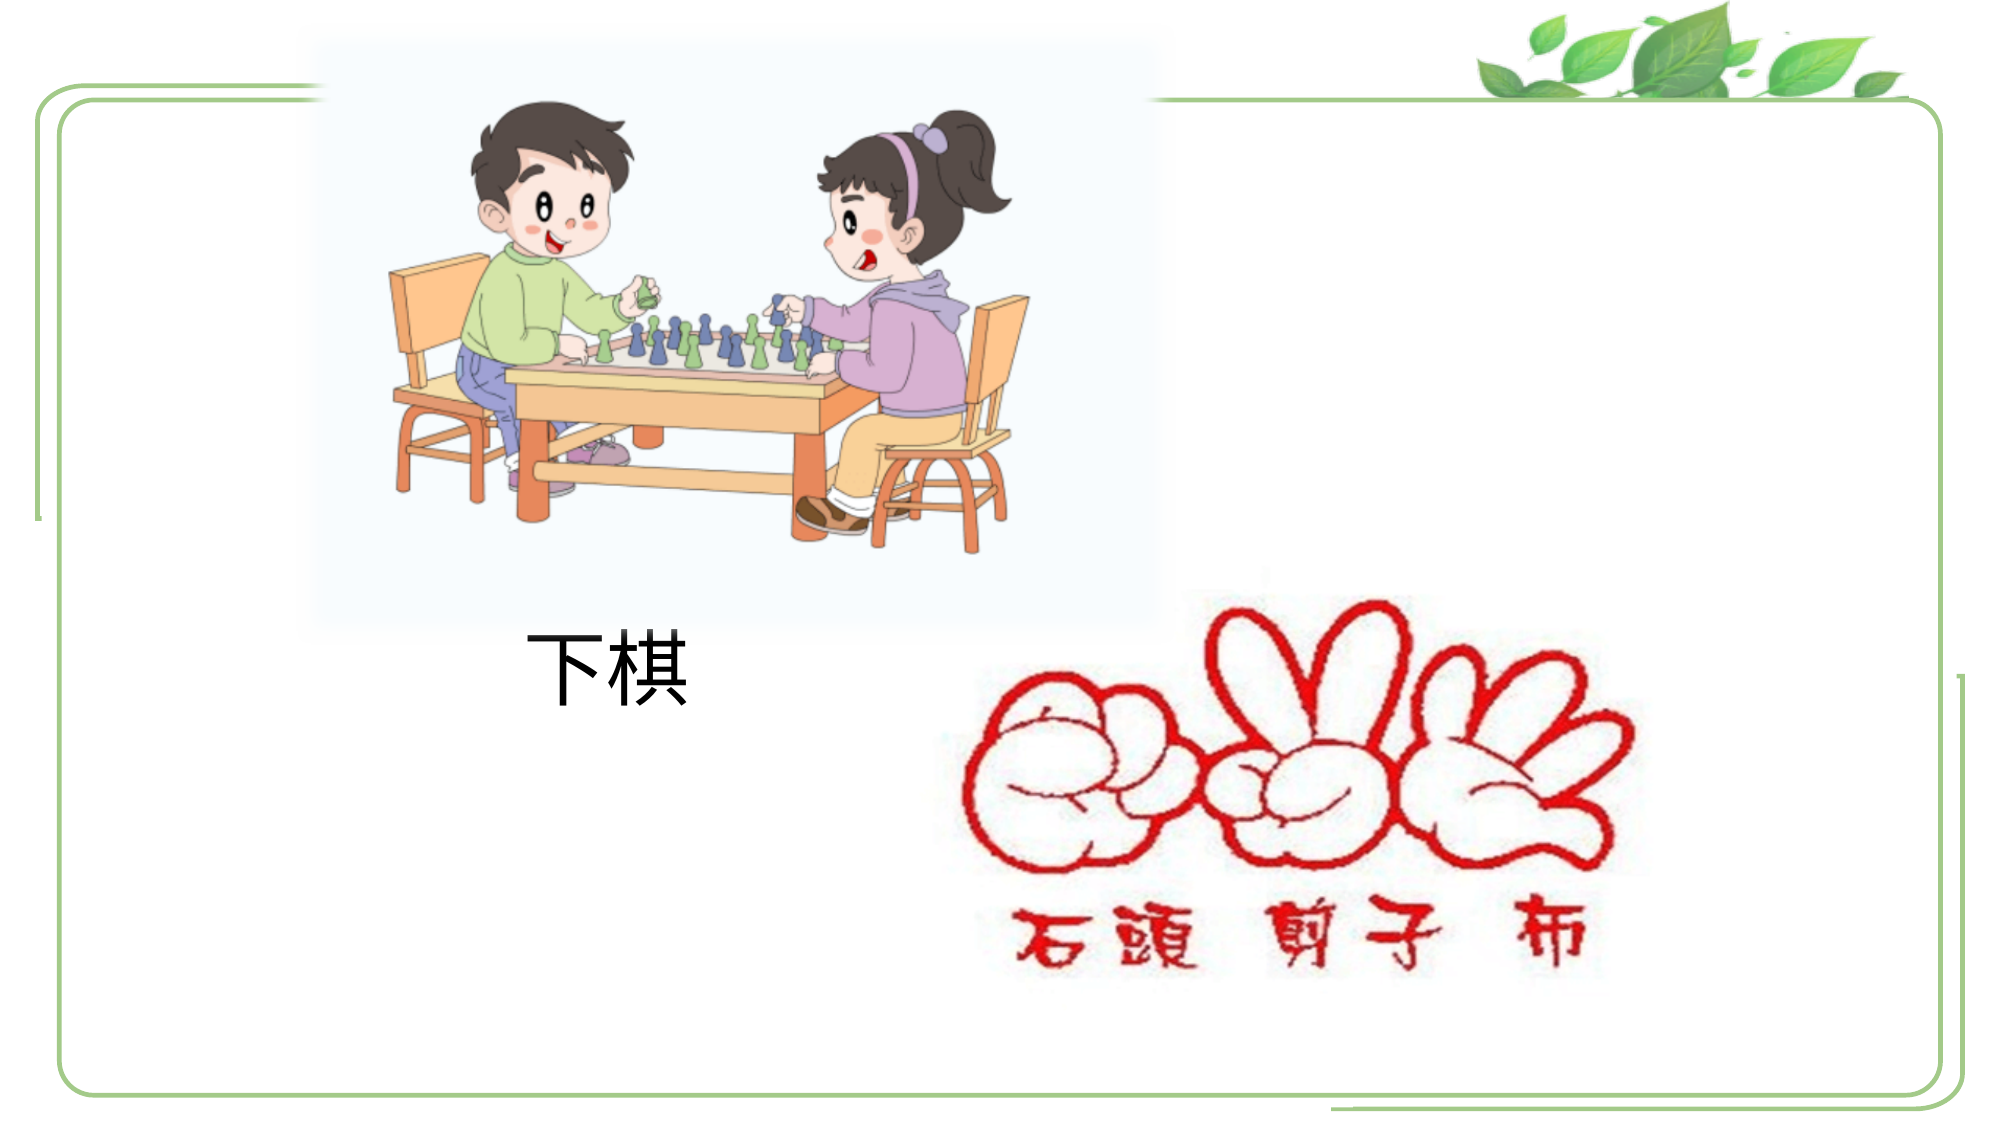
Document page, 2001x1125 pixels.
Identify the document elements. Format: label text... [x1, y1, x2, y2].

picture [296, 23, 1750, 1028]
text_box 下棋 [414, 645, 906, 725]
